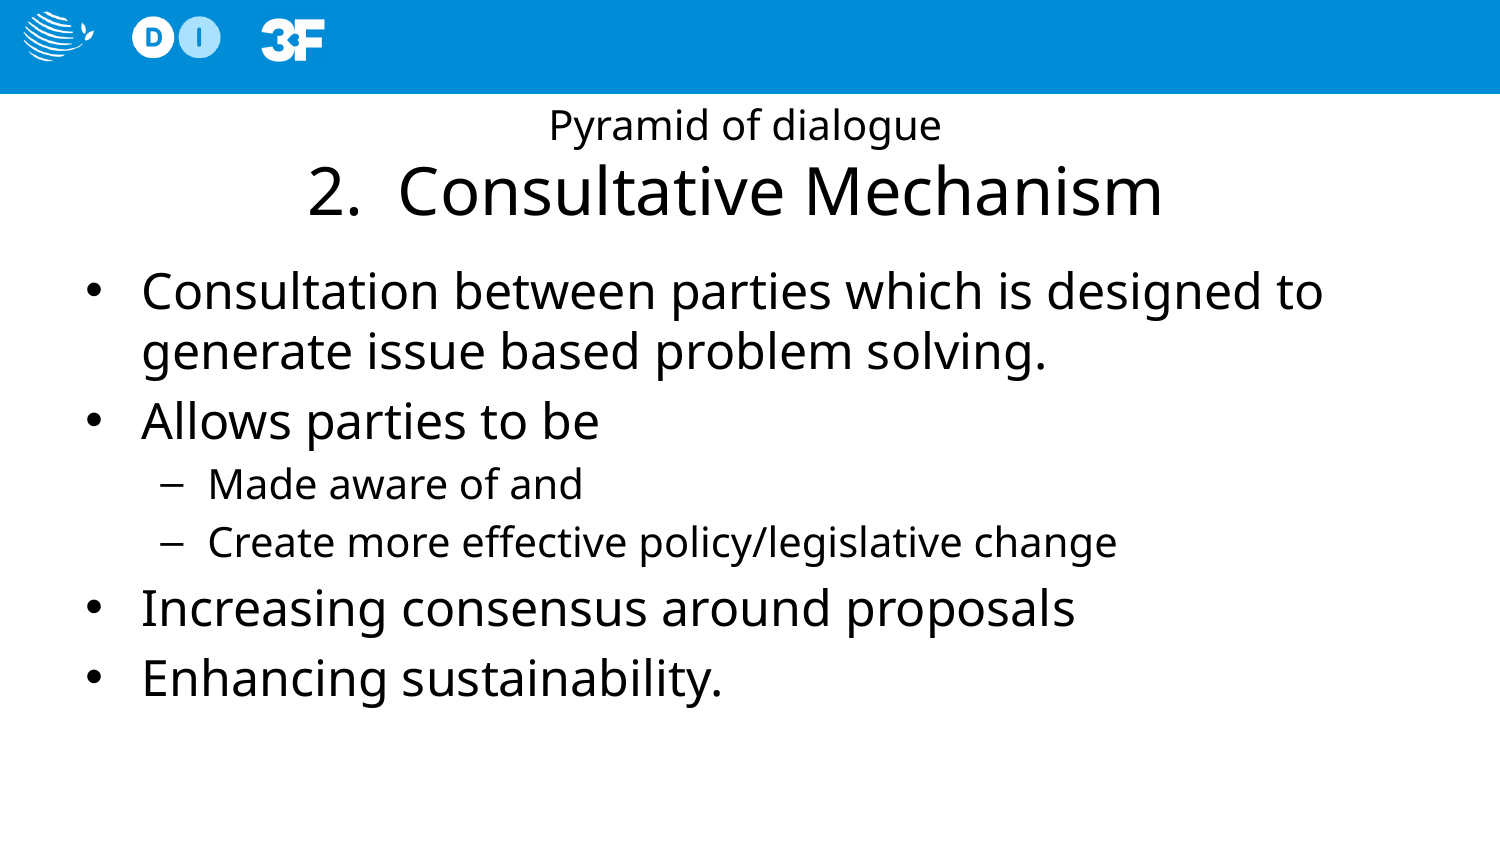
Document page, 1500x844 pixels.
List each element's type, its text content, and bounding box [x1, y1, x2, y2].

picture [263, 19, 324, 61]
list Consultation between parties which is designed to generate issue based problem solving. Allows parties to be Made aware of and Create more effective policy/legislative change Increasing consensus around proposals Enhancing sustainability. [70, 251, 1421, 809]
picture [23, 0, 94, 71]
title Pyramid of dialogue 2. Consultative Mechanism [70, 93, 1421, 235]
picture [128, 11, 223, 63]
